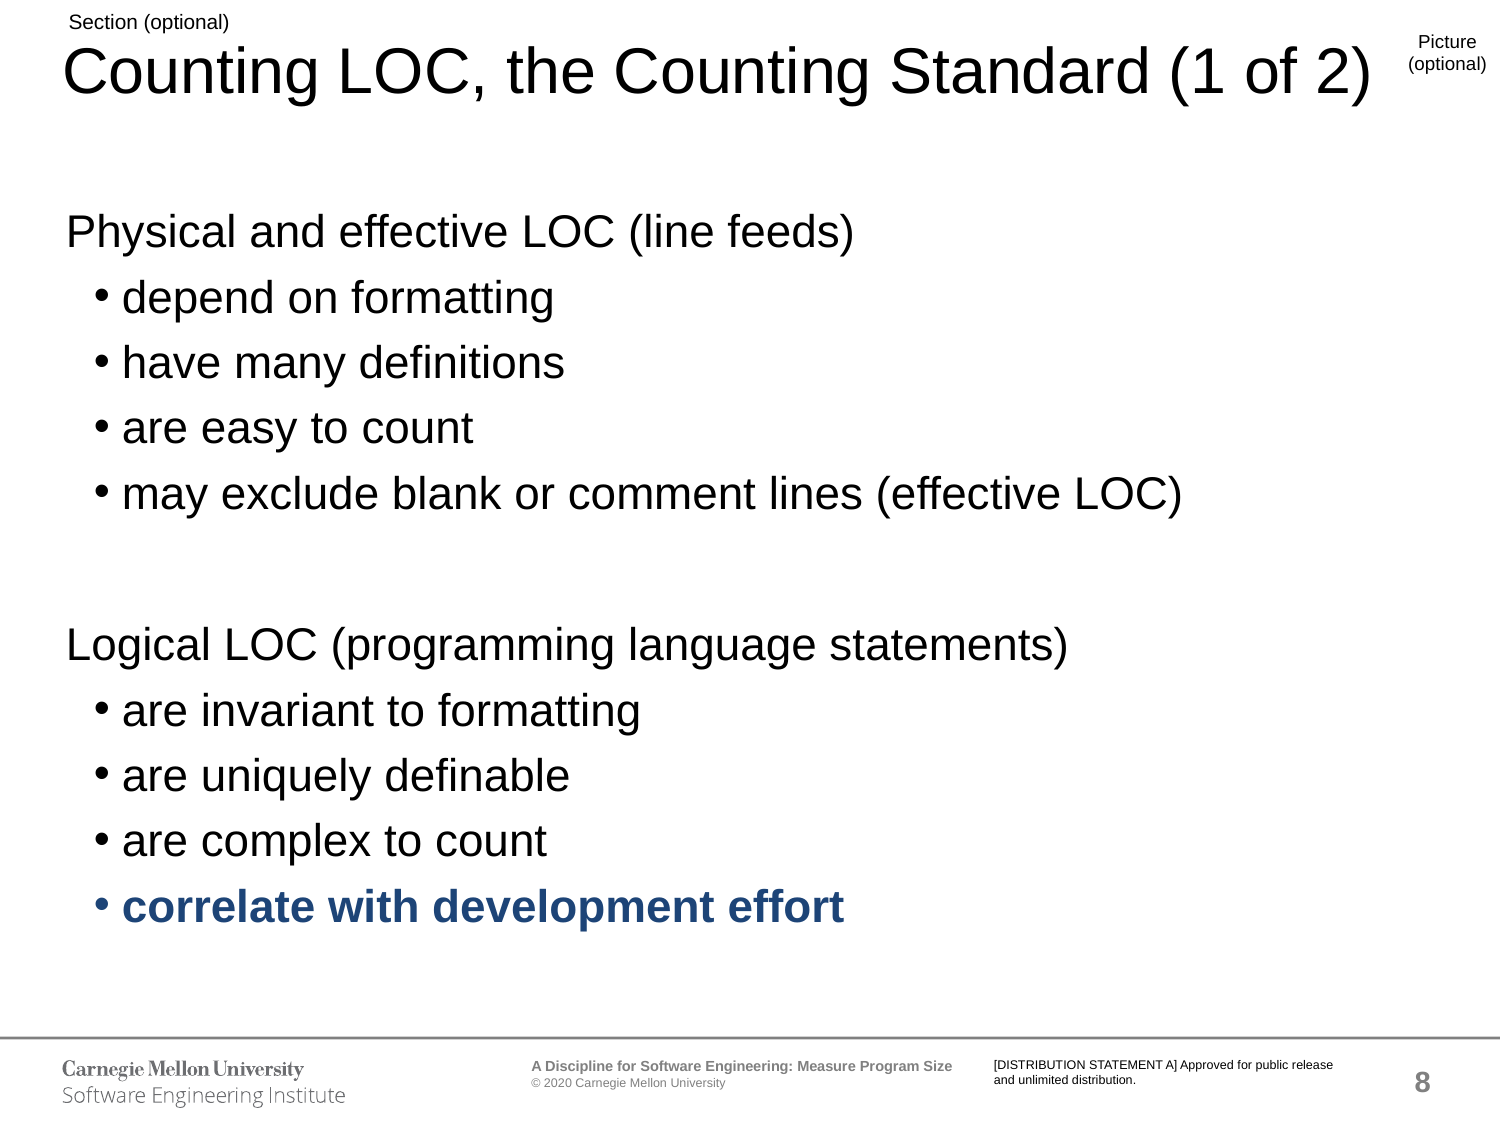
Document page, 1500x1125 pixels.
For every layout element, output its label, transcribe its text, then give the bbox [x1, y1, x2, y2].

list Physical and effective LOC (line feeds) depend on formatting have many definitions are easy to count may exclude blank or comment lines (effective LOC) Logical LOC (programming language statements) are invariant to formatting are uniquely definable are complex to count correlate with development effort [65, 202, 1431, 1025]
title Counting LOC, the Counting Standard (1 of 2) [62, 37, 1404, 182]
